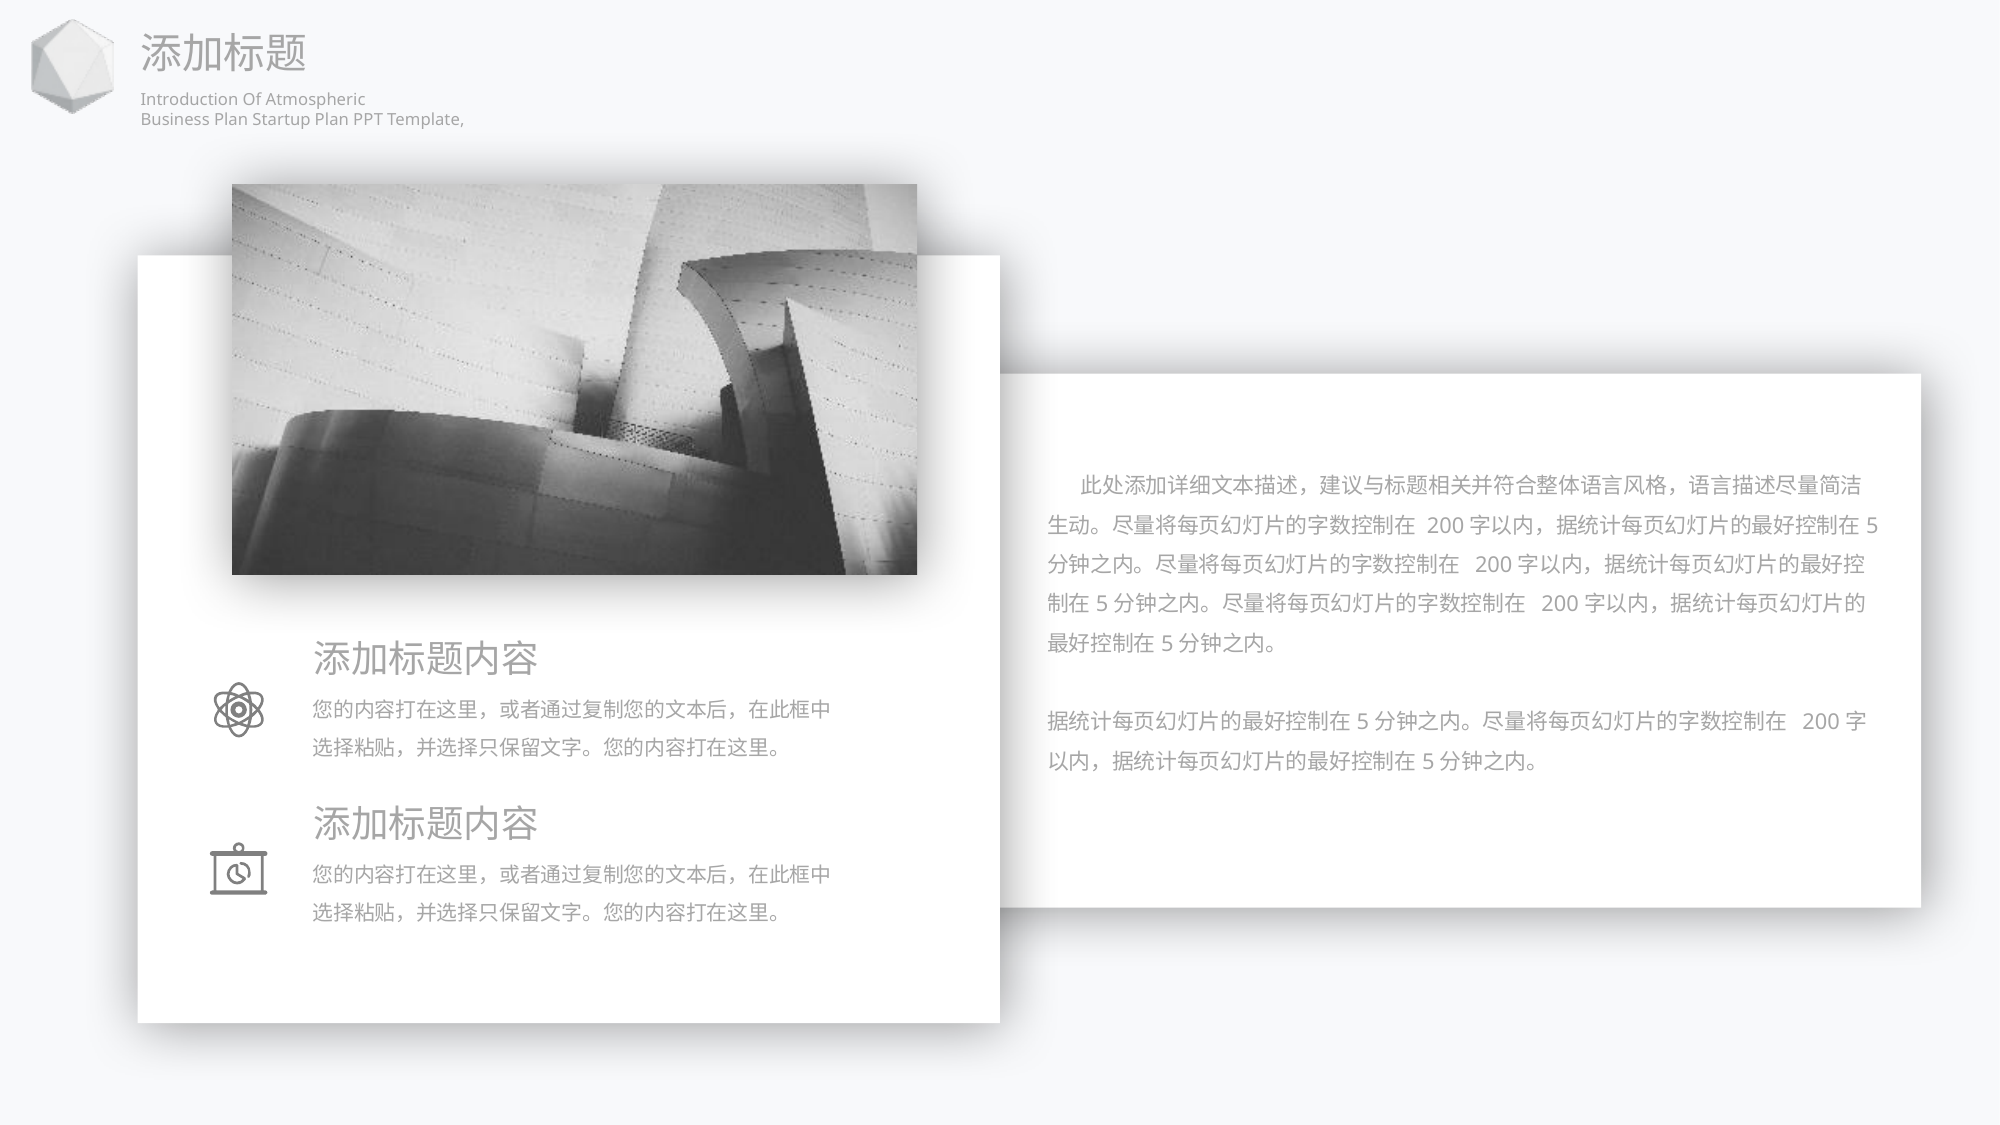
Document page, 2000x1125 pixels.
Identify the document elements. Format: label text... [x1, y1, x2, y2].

text_box [1045, 371, 1923, 910]
picture [30, 18, 115, 114]
text_box 添加标题内容 [299, 604, 554, 687]
text_box [213, 682, 264, 738]
text_box 您的内容打在这里，或者通过复制您的文本后，在此框中选择粘贴，并选择只保留文字。您的内容打在这里。 [297, 842, 847, 932]
text_box 添加标题 [125, 19, 422, 78]
text_box 添加标题内容 [299, 770, 554, 853]
text_box 您的内容打在这里，或者通过复制您的文本后，在此框中选择粘贴，并选择只保留文字。您的内容打在这里。 [297, 676, 847, 767]
text_box [135, 253, 1002, 1025]
text_box 此处添加详细文本描述，建议与标题相关并符合整体语言风格，语言描述尽量简洁生动。尽量将每页幻灯片的字数控制在 200字以内，据统计每页幻灯片的最好控制在5分钟之内。尽量将每页幻灯片的字数控制在 200字以内，据统计每页幻灯片的最好控制在5分钟之内。尽量将每页幻灯片的字数控制在 200字以内，据统计每页幻灯片的最好控制在5分钟之内。 据统计每页幻灯片的最好控制在5分钟之内。尽量将每页幻灯片的字数控制在 200字以内，据统计每页幻灯片的最好控制在5分钟之内。 [1047, 458, 1880, 906]
text_box [209, 842, 268, 895]
text_box Introduction Of Atmospheric Business Plan Startup Plan PPT Template, [125, 78, 563, 140]
text_box [230, 182, 919, 576]
